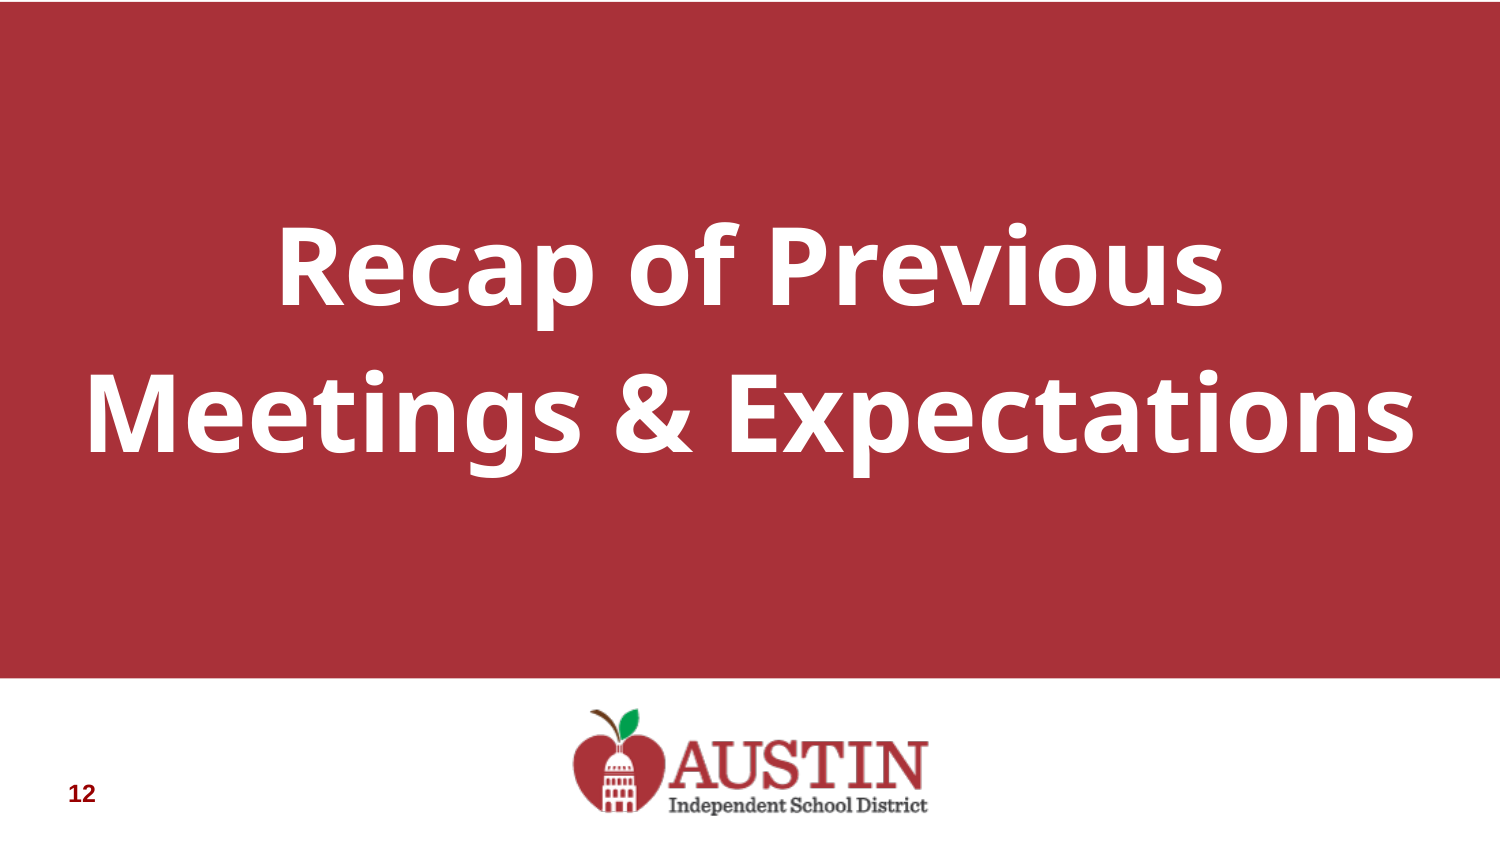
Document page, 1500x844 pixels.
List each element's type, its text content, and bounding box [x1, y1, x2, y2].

title Recap of Previous Meetings & Expectations [51, 29, 1449, 644]
text_box [0, 1, 1500, 679]
picture [565, 692, 934, 831]
slide_number ‹#› [21, 761, 112, 827]
